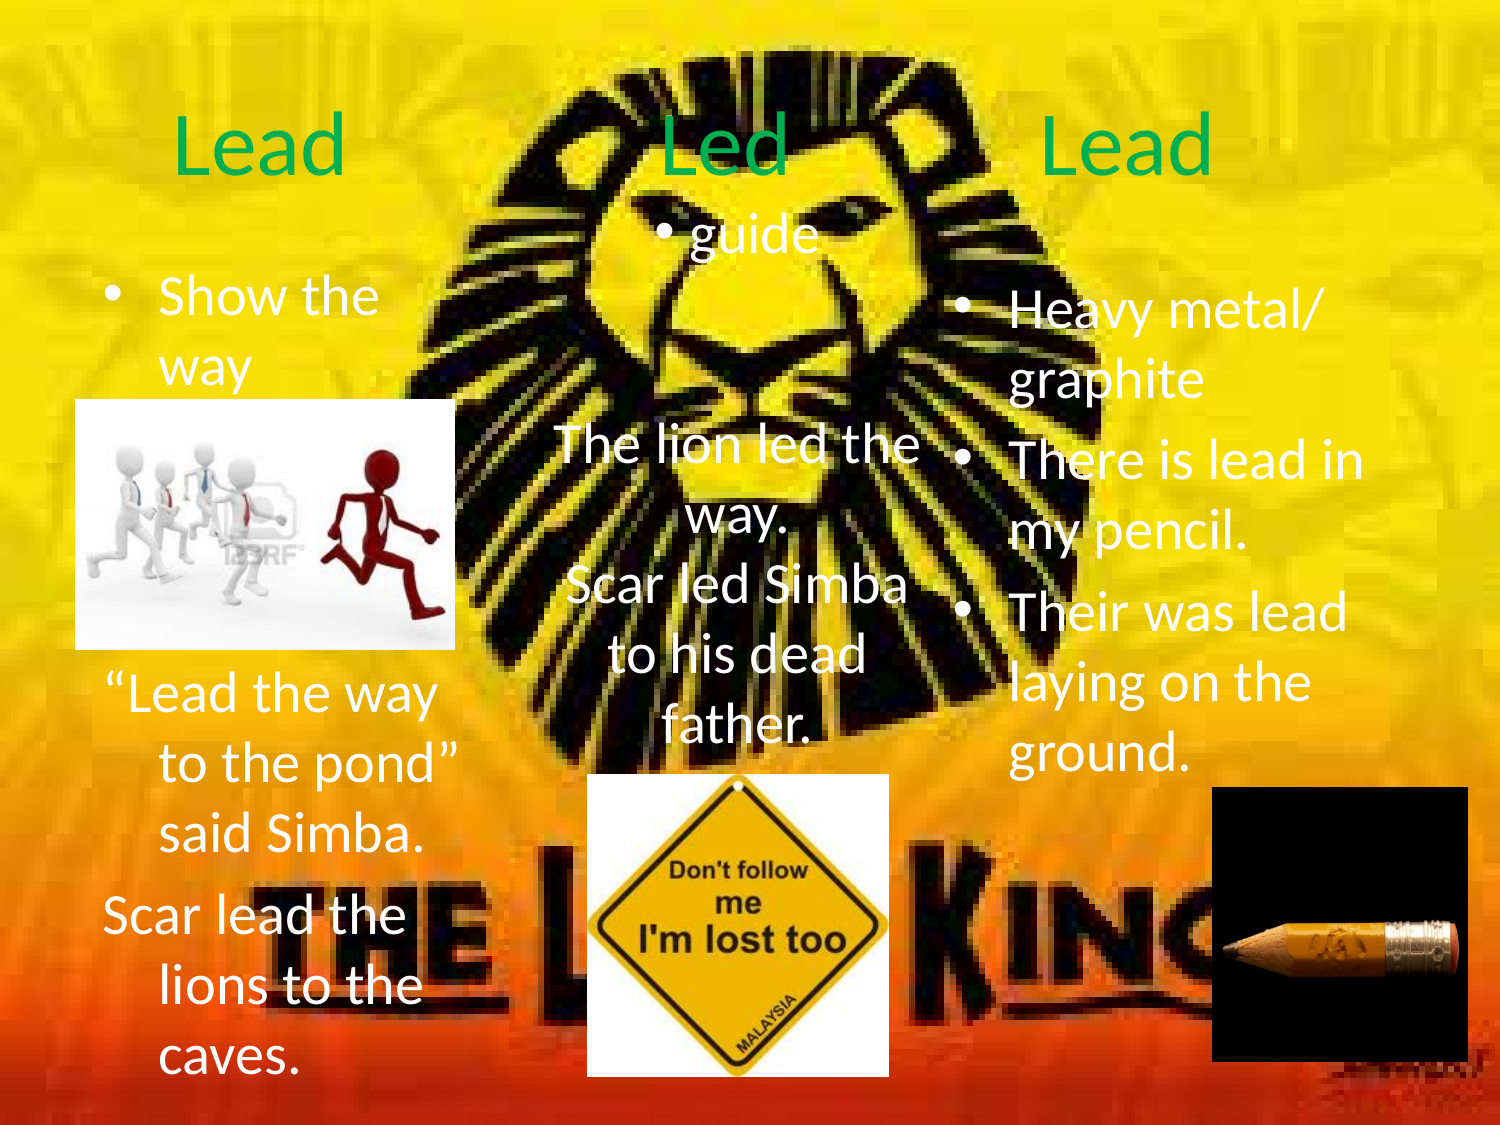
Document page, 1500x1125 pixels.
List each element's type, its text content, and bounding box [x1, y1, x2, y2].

list Heavy metal/ graphite There is lead in my pencil. Their was lead laying on the ground. [940, 262, 1426, 1125]
title Lead Led Lead [74, 44, 1426, 233]
picture [0, 0, 1500, 1125]
text_box guide The lion led the way. Scar led Simba to his dead father. [535, 173, 940, 1125]
list Show the way “Lead the way to the pond” said Simba. Scar lead the lions to the caves. [87, 249, 501, 1125]
picture [587, 774, 890, 1077]
